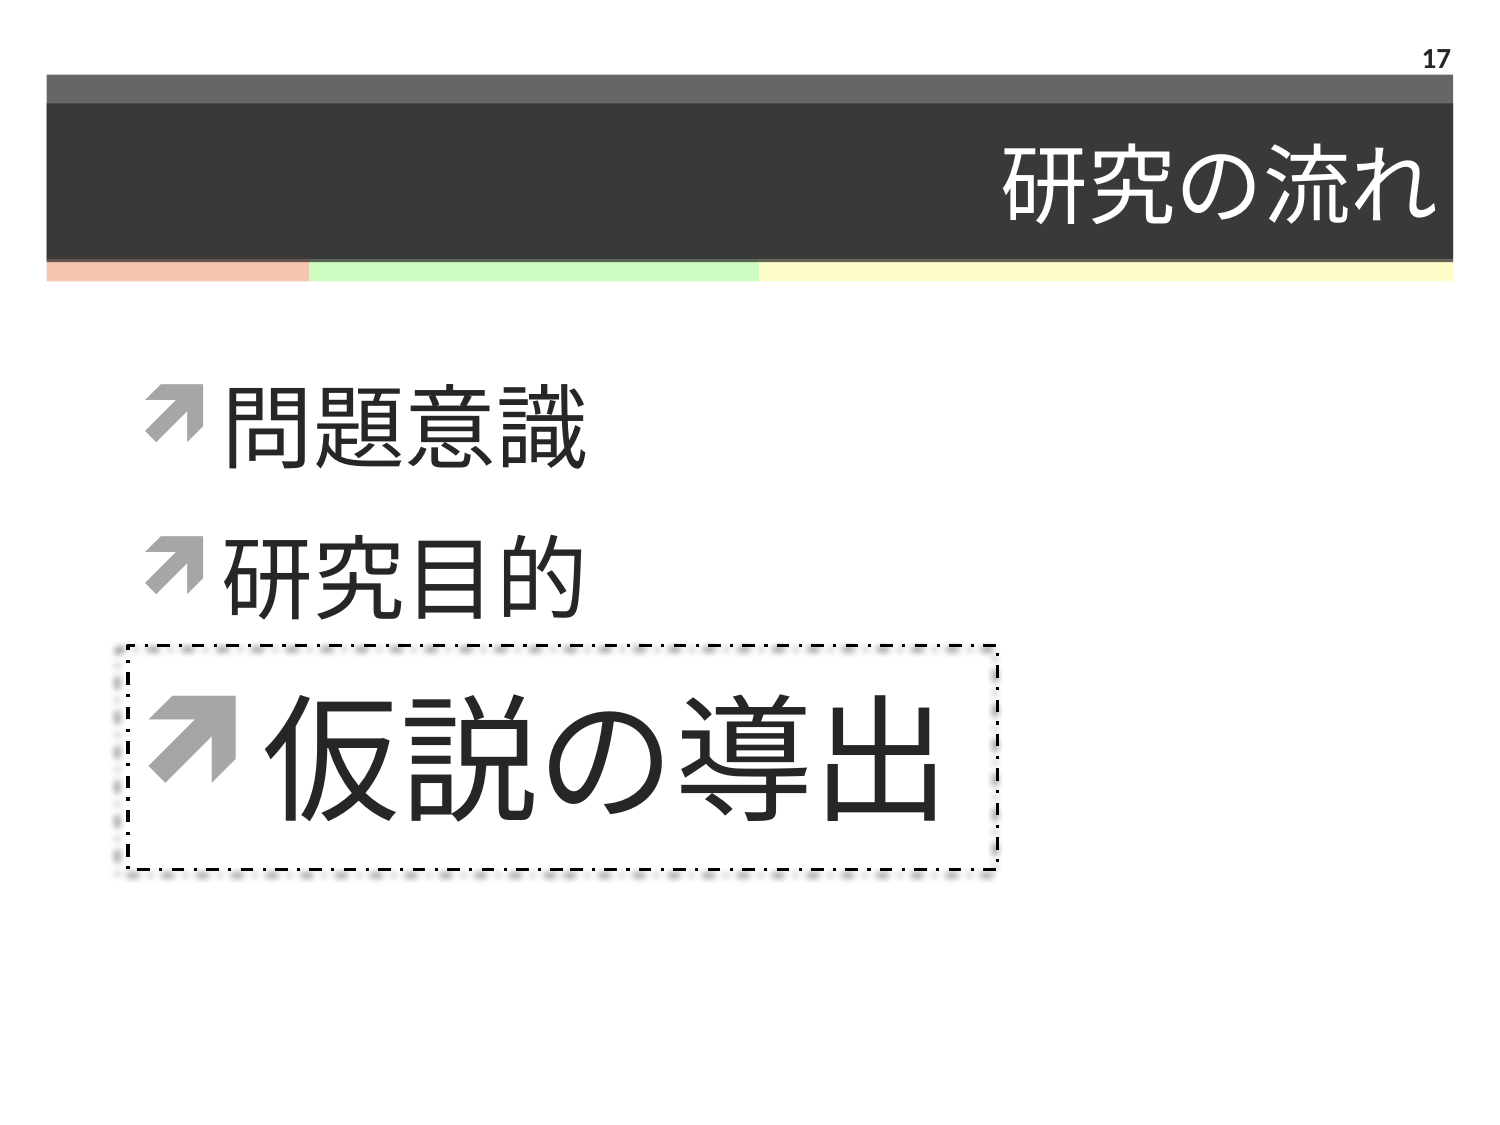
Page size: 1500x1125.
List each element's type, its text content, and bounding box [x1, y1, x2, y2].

slide_number 17 [1362, 27, 1467, 87]
list 問題意識 研究目的 仮説の導出 [123, 361, 1285, 1017]
title 研究の流れ [46, 103, 1454, 263]
